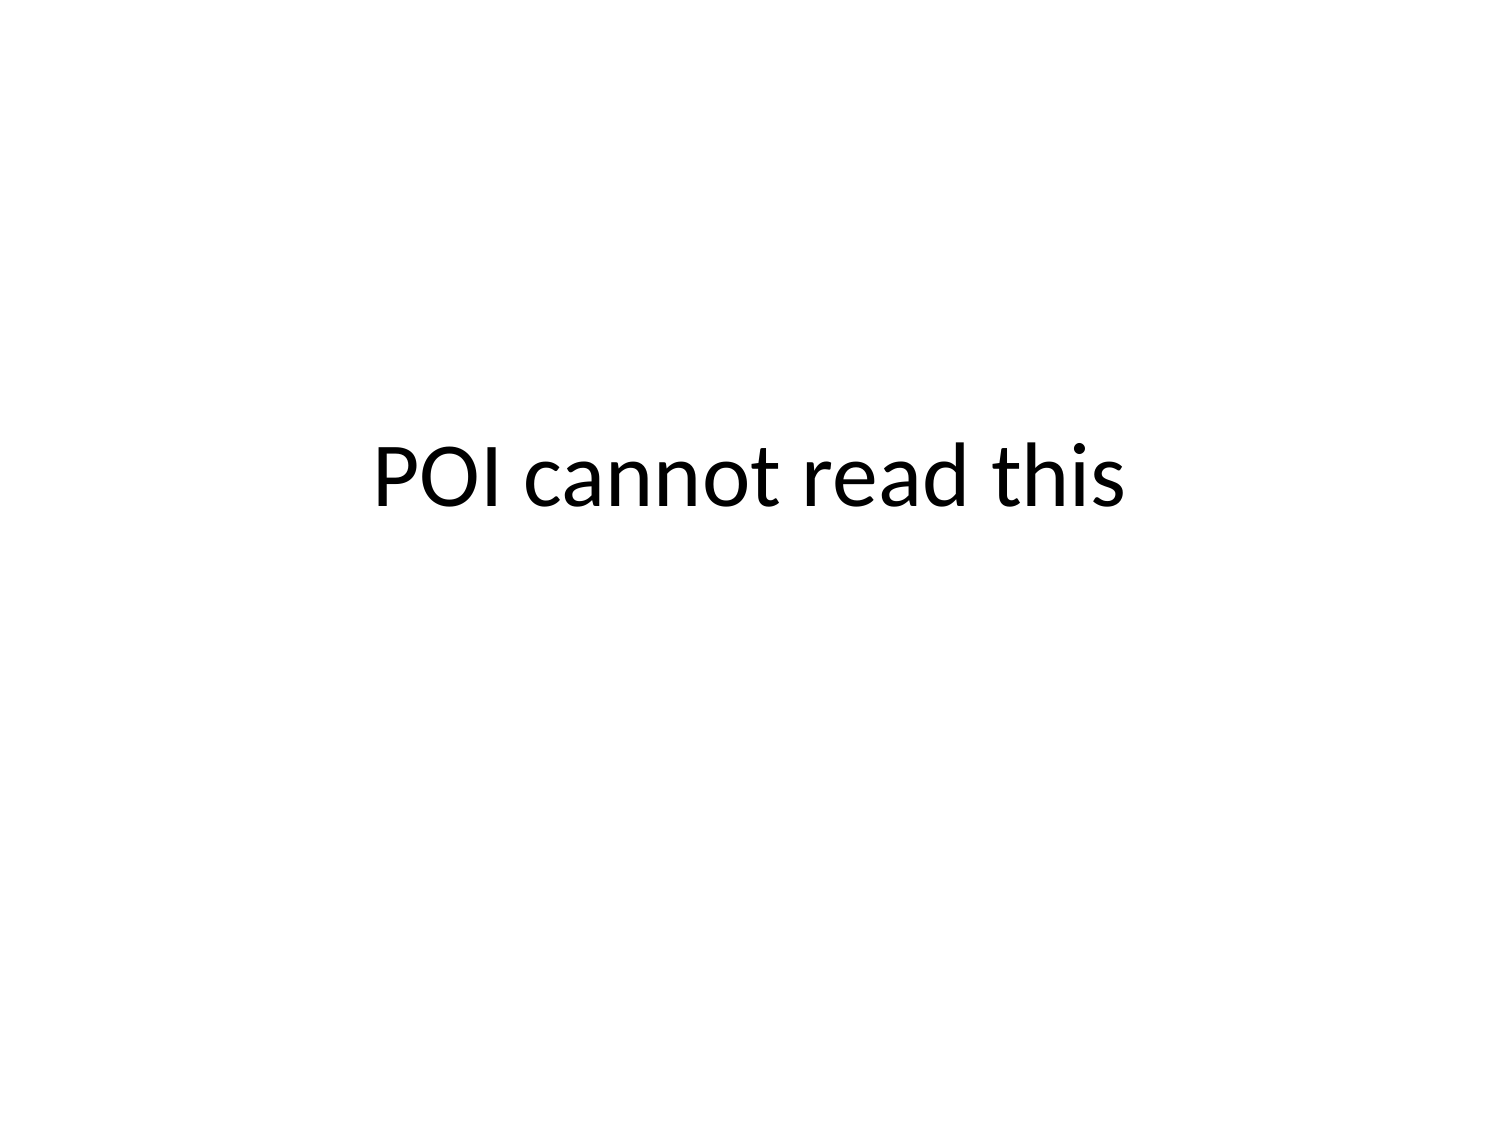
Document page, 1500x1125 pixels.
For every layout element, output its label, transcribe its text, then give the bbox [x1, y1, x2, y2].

title POI cannot read this [112, 349, 1388, 591]
